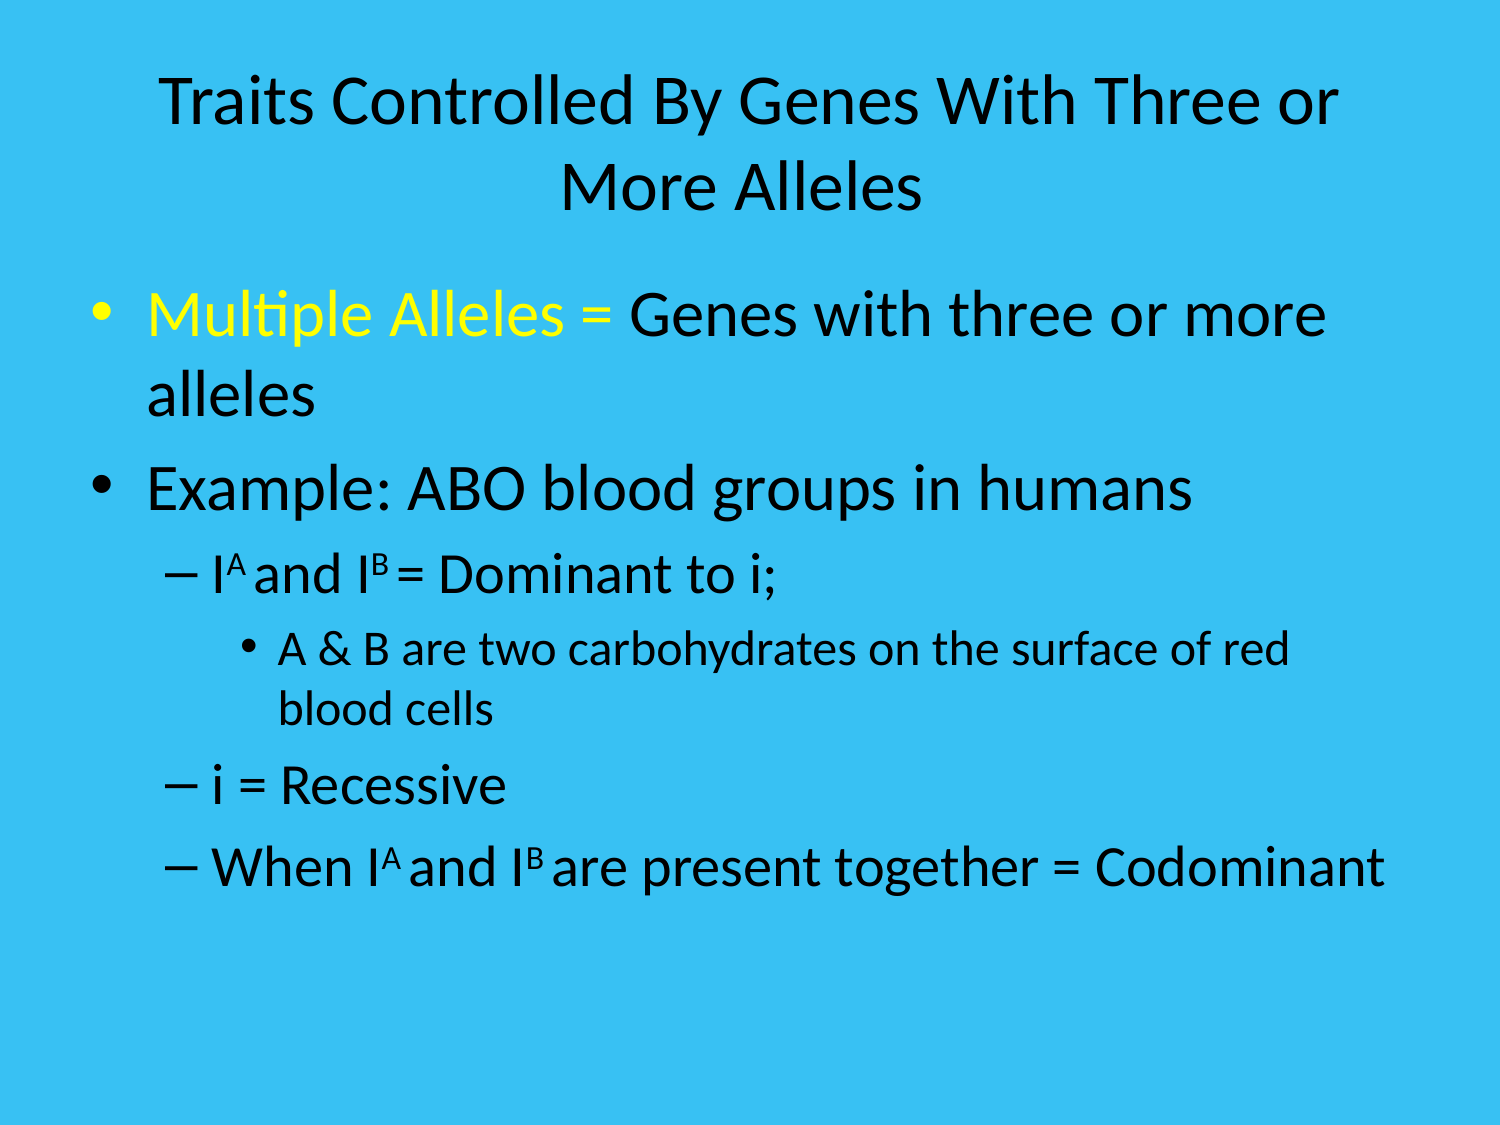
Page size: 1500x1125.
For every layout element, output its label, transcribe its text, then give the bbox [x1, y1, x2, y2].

title Traits Controlled By Genes With Three or More Alleles [75, 45, 1425, 233]
list Multiple Alleles = Genes with three or more alleles Example: ABO blood groups in humans IA and IB = Dominant to i; A & B are two carbohydrates on the surface of red blood cells i = Recessive When IA and IB are present together = Codominant [75, 262, 1425, 1075]
